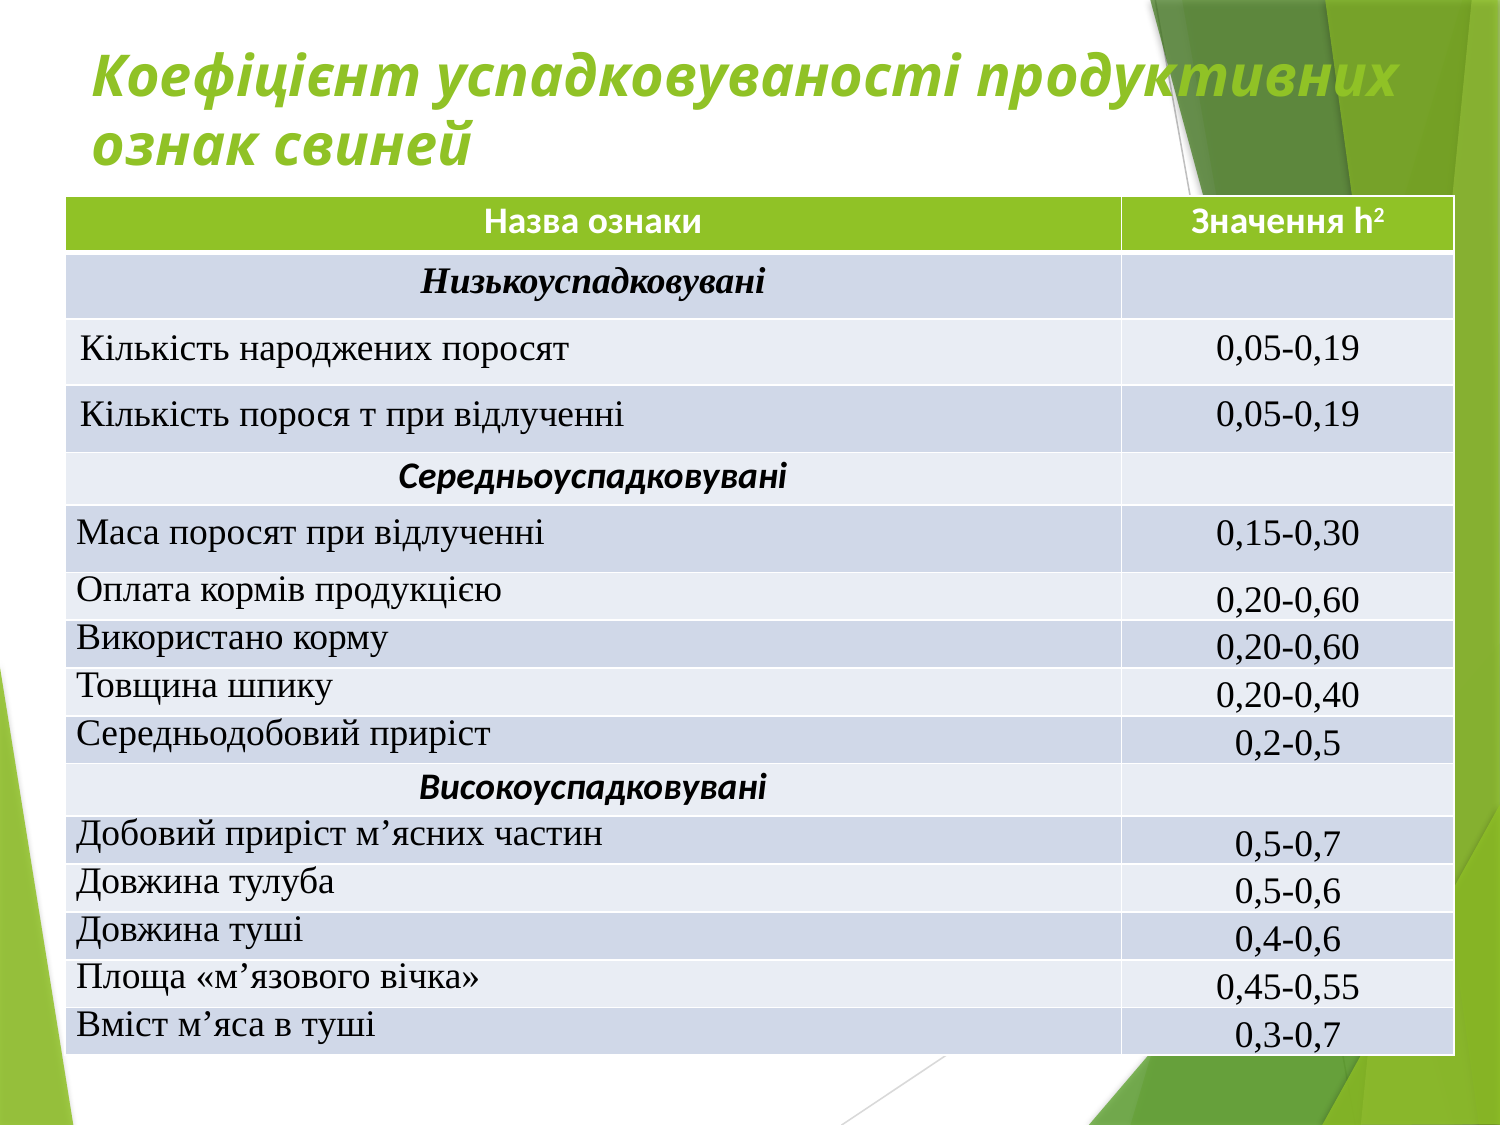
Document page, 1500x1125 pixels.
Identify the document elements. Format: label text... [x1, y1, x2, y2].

table_header Назва ознаки [66, 197, 1121, 250]
table_cell 0,20-0,60 [1122, 621, 1453, 667]
table_cell Кількість народжених поросят [66, 320, 1121, 384]
table_cell 0,4-0,6 [1122, 913, 1453, 959]
table_cell 0,45-0,55 [1122, 961, 1453, 1007]
table_header Значення h2 [1122, 197, 1453, 250]
table_cell [1122, 255, 1453, 318]
table_cell Оплата кормів продукцією [66, 573, 1121, 619]
table_cell Низькоуспадковувані [66, 255, 1121, 318]
table_cell Середньоуспадковувані [66, 453, 1121, 504]
table_cell 0,20-0,60 [1122, 573, 1453, 619]
table_cell Використано корму [66, 621, 1121, 667]
table_cell 0,5-0,6 [1122, 865, 1453, 911]
table_cell 0,05-0,19 [1122, 320, 1453, 384]
table_cell 0,15-0,30 [1122, 506, 1453, 572]
table_cell Середньодобовий приріст [66, 717, 1121, 763]
table_cell Маса поросят при відлученні [66, 506, 1121, 572]
table_cell Довжина туші [66, 913, 1121, 959]
table_cell Високоуспадковувані [66, 764, 1121, 815]
table_cell 0,05-0,19 [1122, 386, 1453, 452]
table_cell Площа «м’язового вічка» [66, 961, 1121, 1007]
table_cell [1122, 764, 1453, 815]
table_cell Кількість порося т при відлученні [66, 386, 1121, 452]
table_cell [1122, 453, 1453, 504]
table_cell 0,3-0,7 [1122, 1008, 1453, 1054]
table_cell Довжина тулуба [66, 865, 1121, 911]
table_cell Вміст м’яса в туші [66, 1008, 1121, 1054]
table_cell 0,2-0,5 [1122, 717, 1453, 763]
table_cell Товщина шпику [66, 669, 1121, 715]
title Коефіцієнт успадковуваності продуктивних ознак свиней [76, 31, 1427, 185]
table_cell 0,5-0,7 [1122, 817, 1453, 863]
table_cell 0,20-0,40 [1122, 669, 1453, 715]
table_cell Добовий приріст м’ясних частин [66, 817, 1121, 863]
